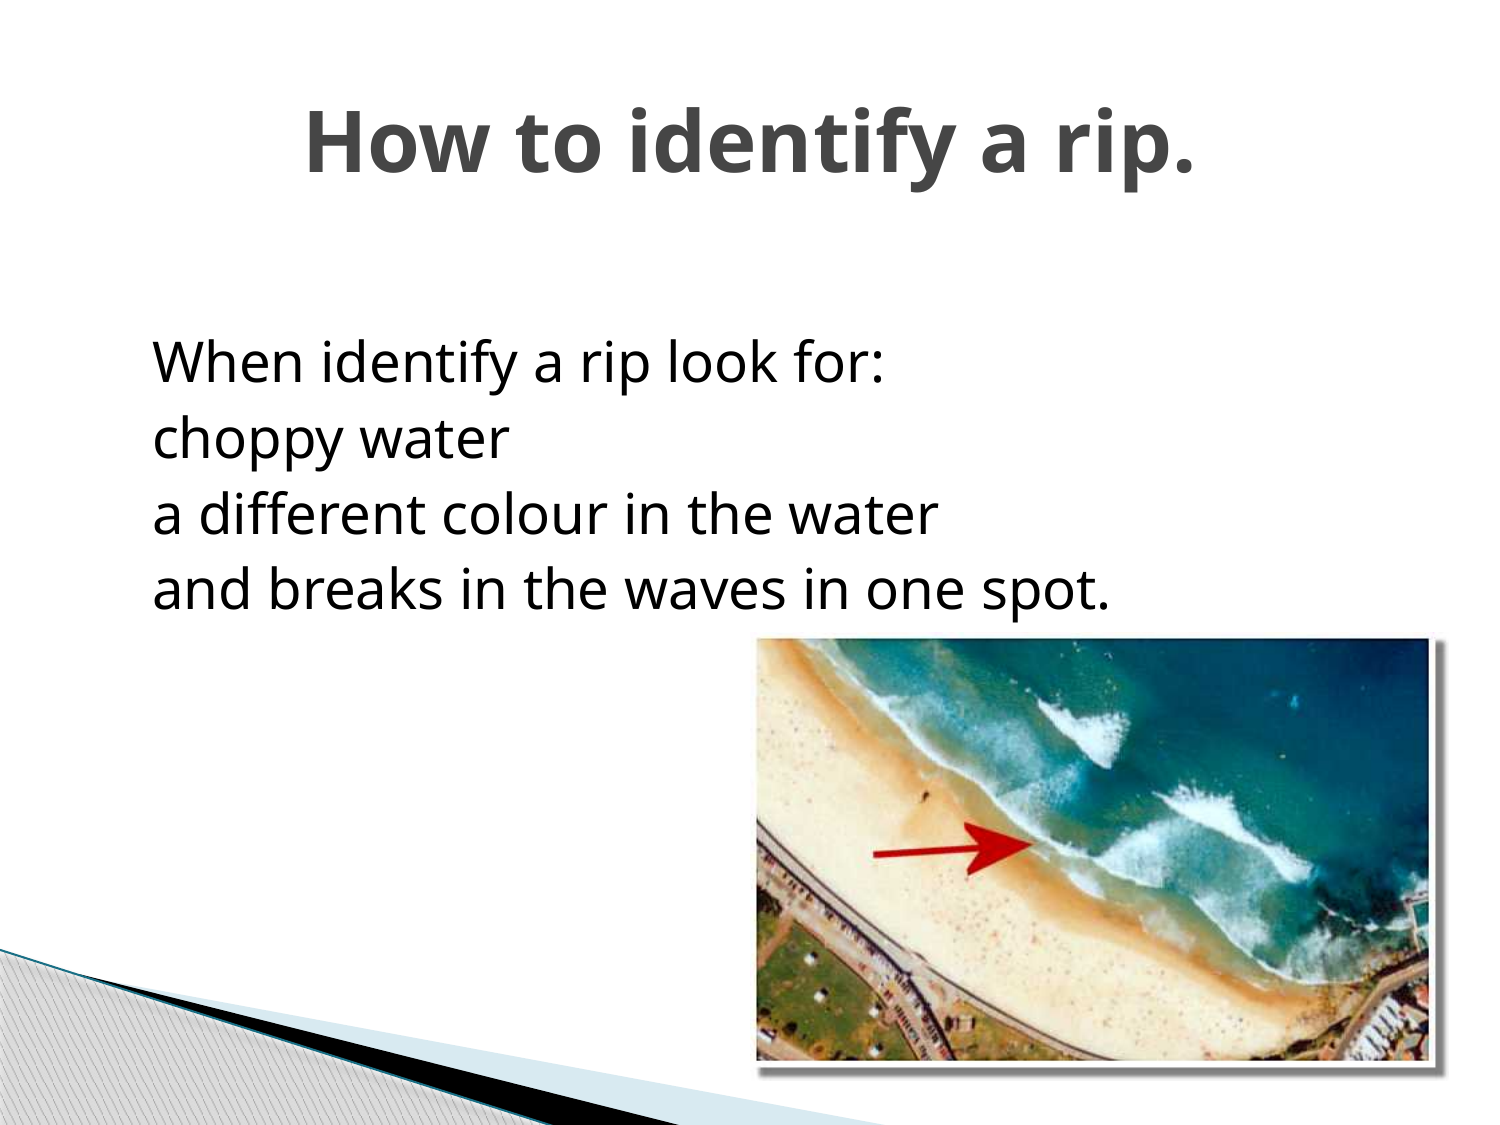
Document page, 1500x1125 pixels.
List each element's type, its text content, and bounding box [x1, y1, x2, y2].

title How to identify a rip. [75, 45, 1425, 233]
list When identify a rip look for: choppy water a different colour in the water and breaks in the waves in one spot. [75, 243, 1425, 986]
picture [749, 632, 1449, 1082]
